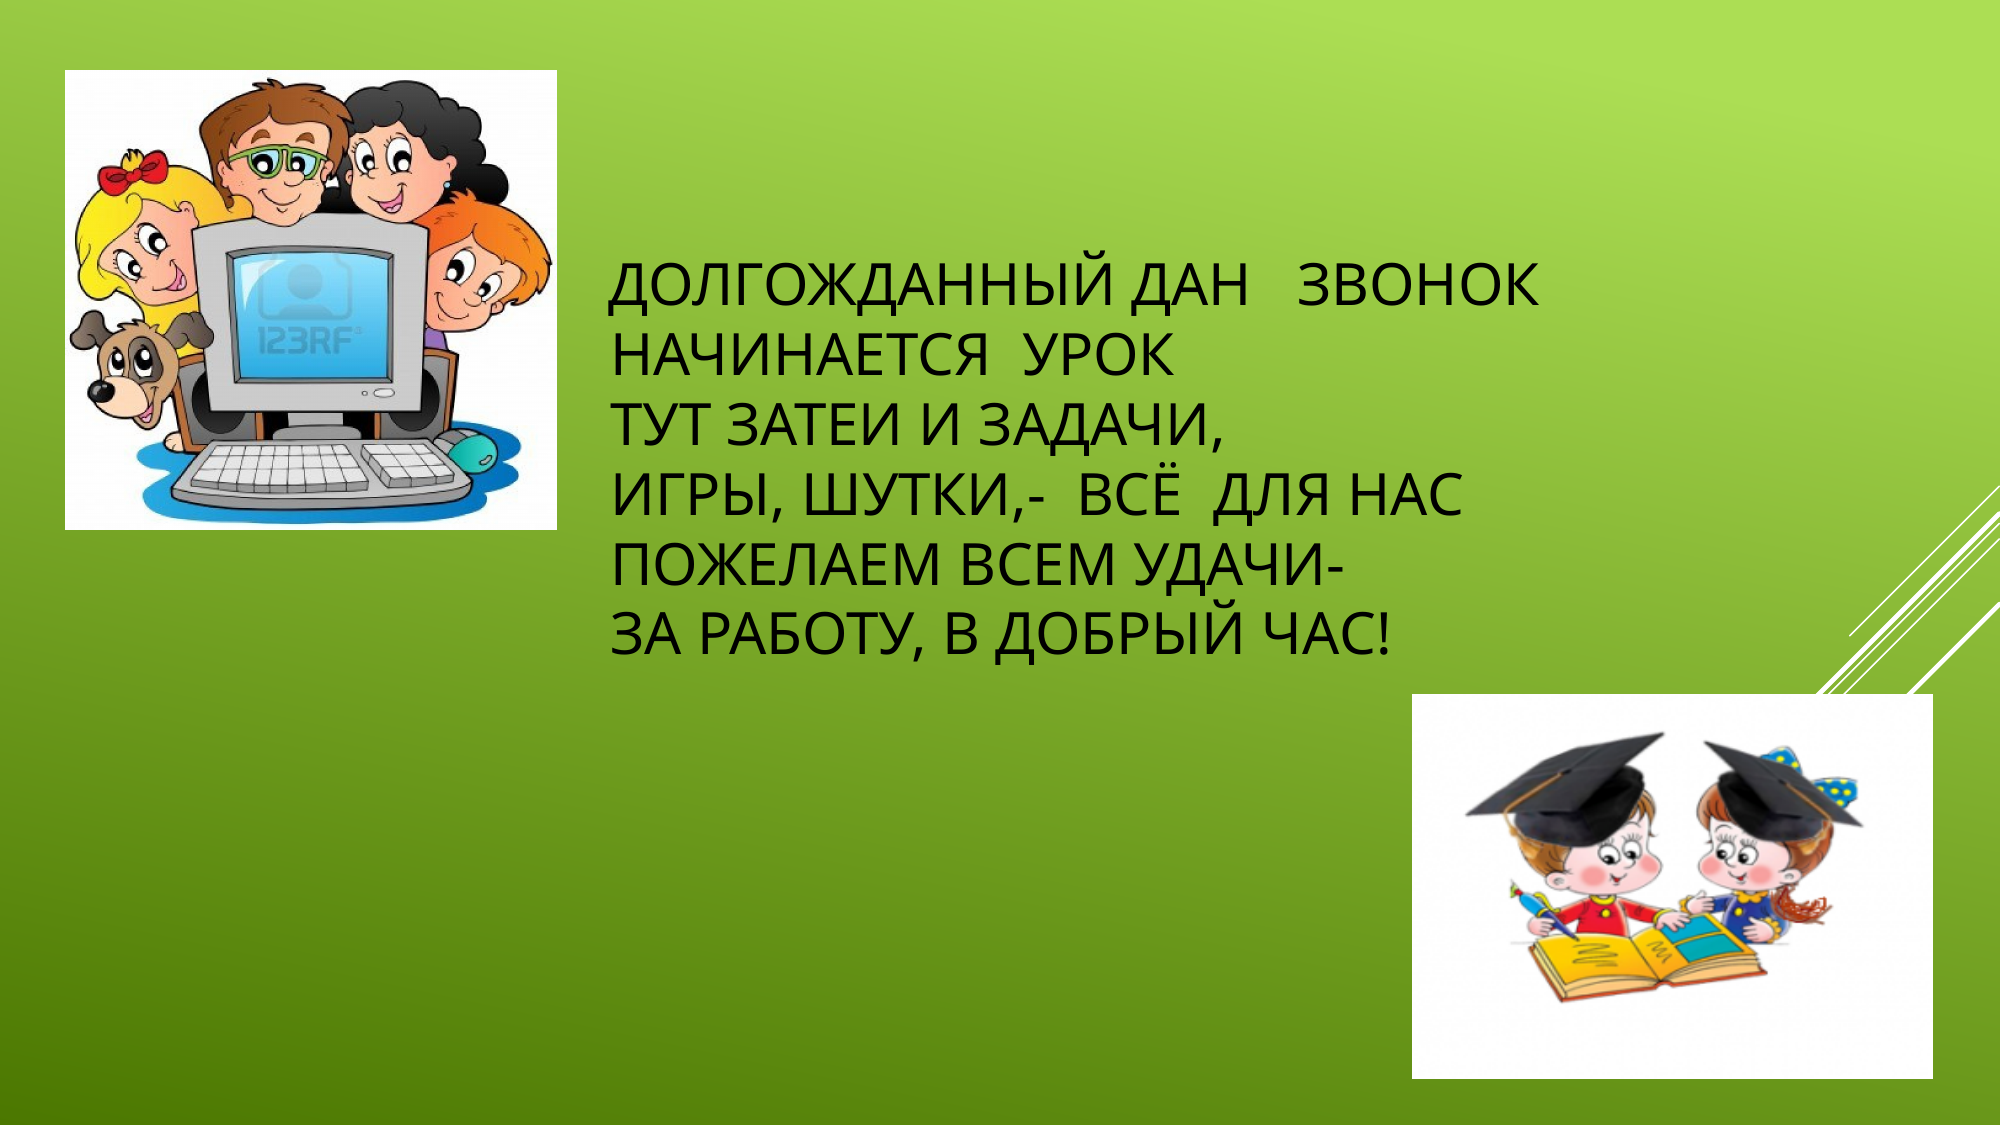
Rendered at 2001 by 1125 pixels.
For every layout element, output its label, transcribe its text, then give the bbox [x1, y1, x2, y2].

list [1411, 694, 1933, 1079]
picture [64, 70, 558, 530]
title Долгожданный дан звонок Начинается урок Тут затеи и задачи, Игры, шутки,- всё для нас Пожелаем всем удачи- За работу, В добрый час! [580, 70, 1724, 844]
